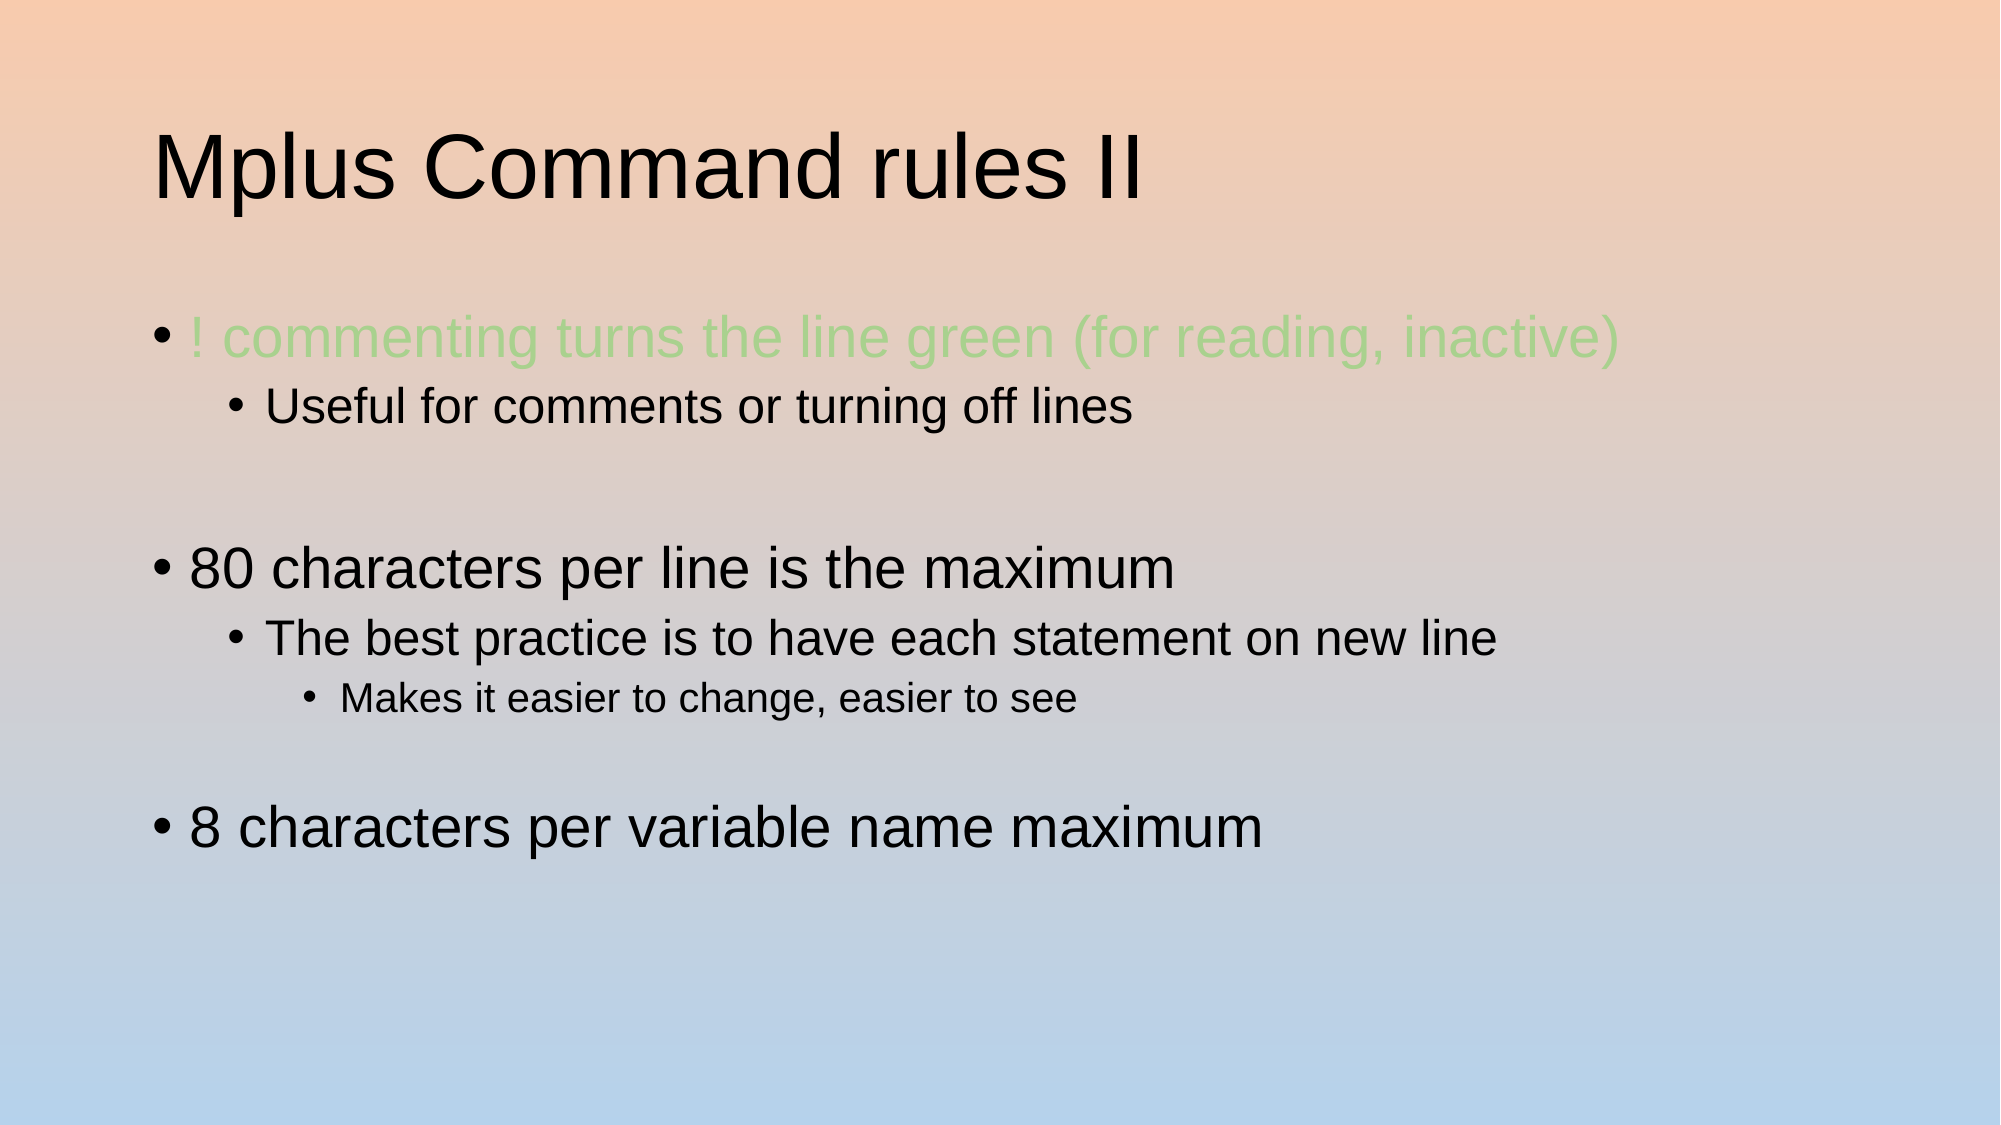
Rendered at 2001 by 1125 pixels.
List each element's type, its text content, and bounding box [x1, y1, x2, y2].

list ! commenting turns the line green (for reading, inactive) Useful for comments or turning off lines 80 characters per line is the maximum The best practice is to have each statement on new line Makes it easier to change, easier to see 8 characters per variable name maximum [137, 299, 1863, 1014]
title Mplus Command rules II [137, 59, 1863, 278]
